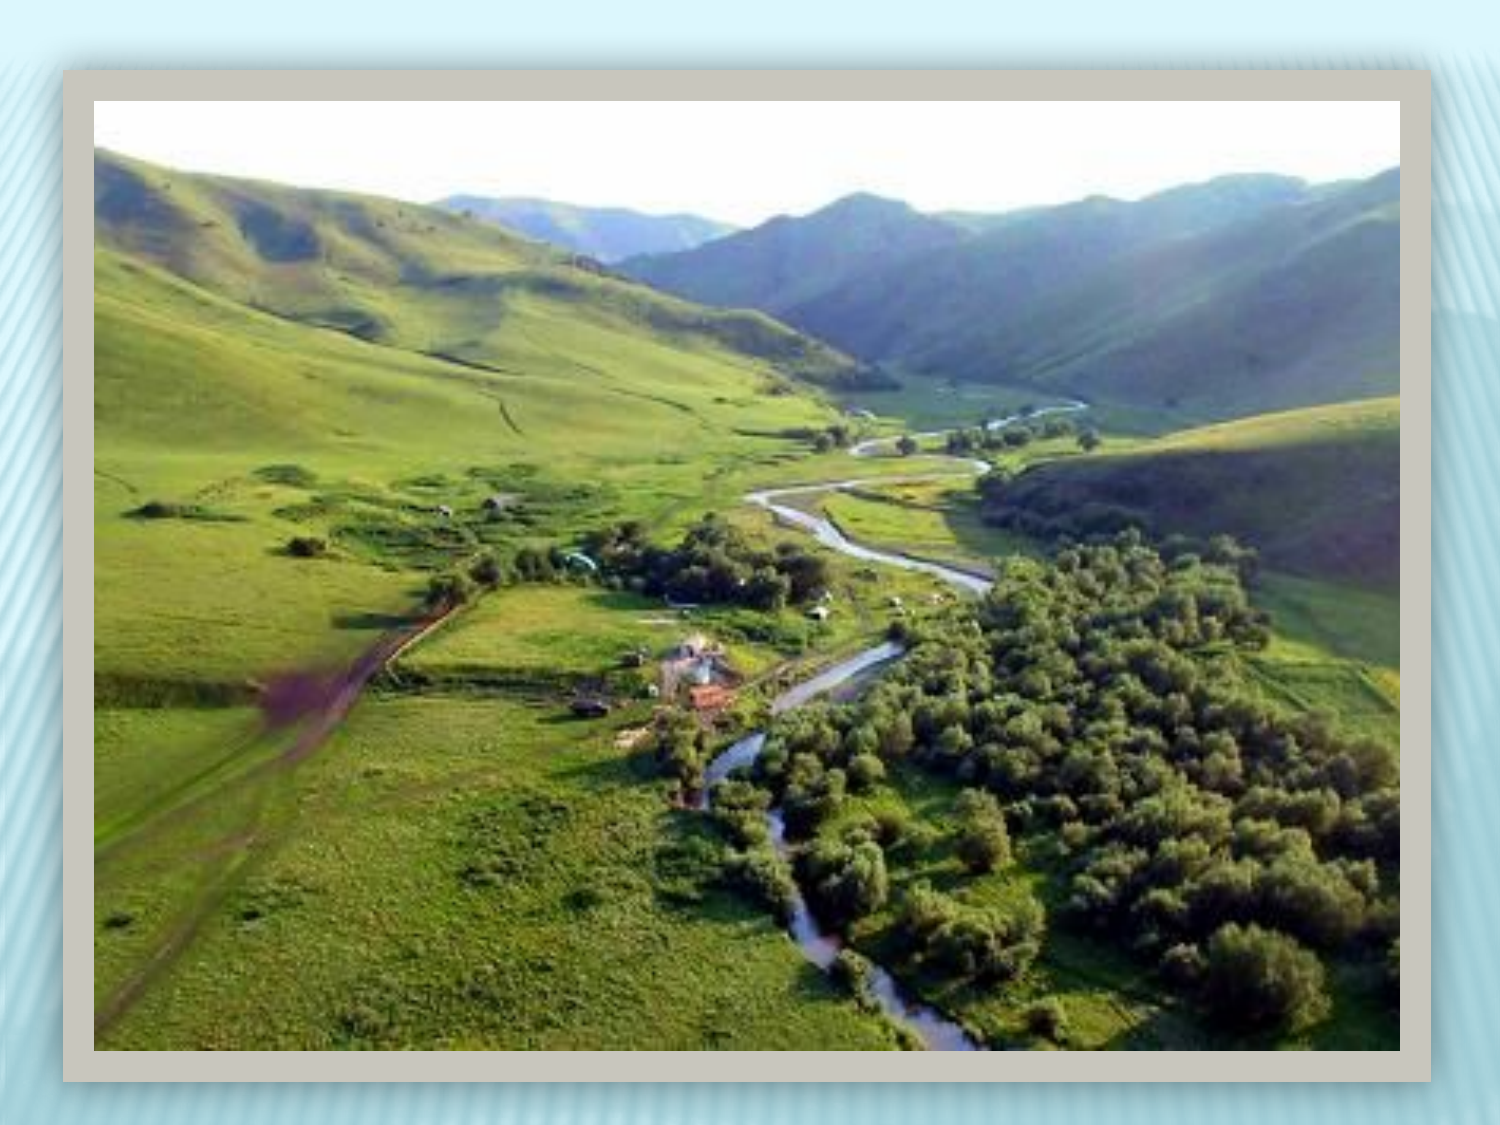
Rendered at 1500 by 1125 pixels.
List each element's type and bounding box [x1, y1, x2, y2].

picture [93, 100, 1401, 1052]
